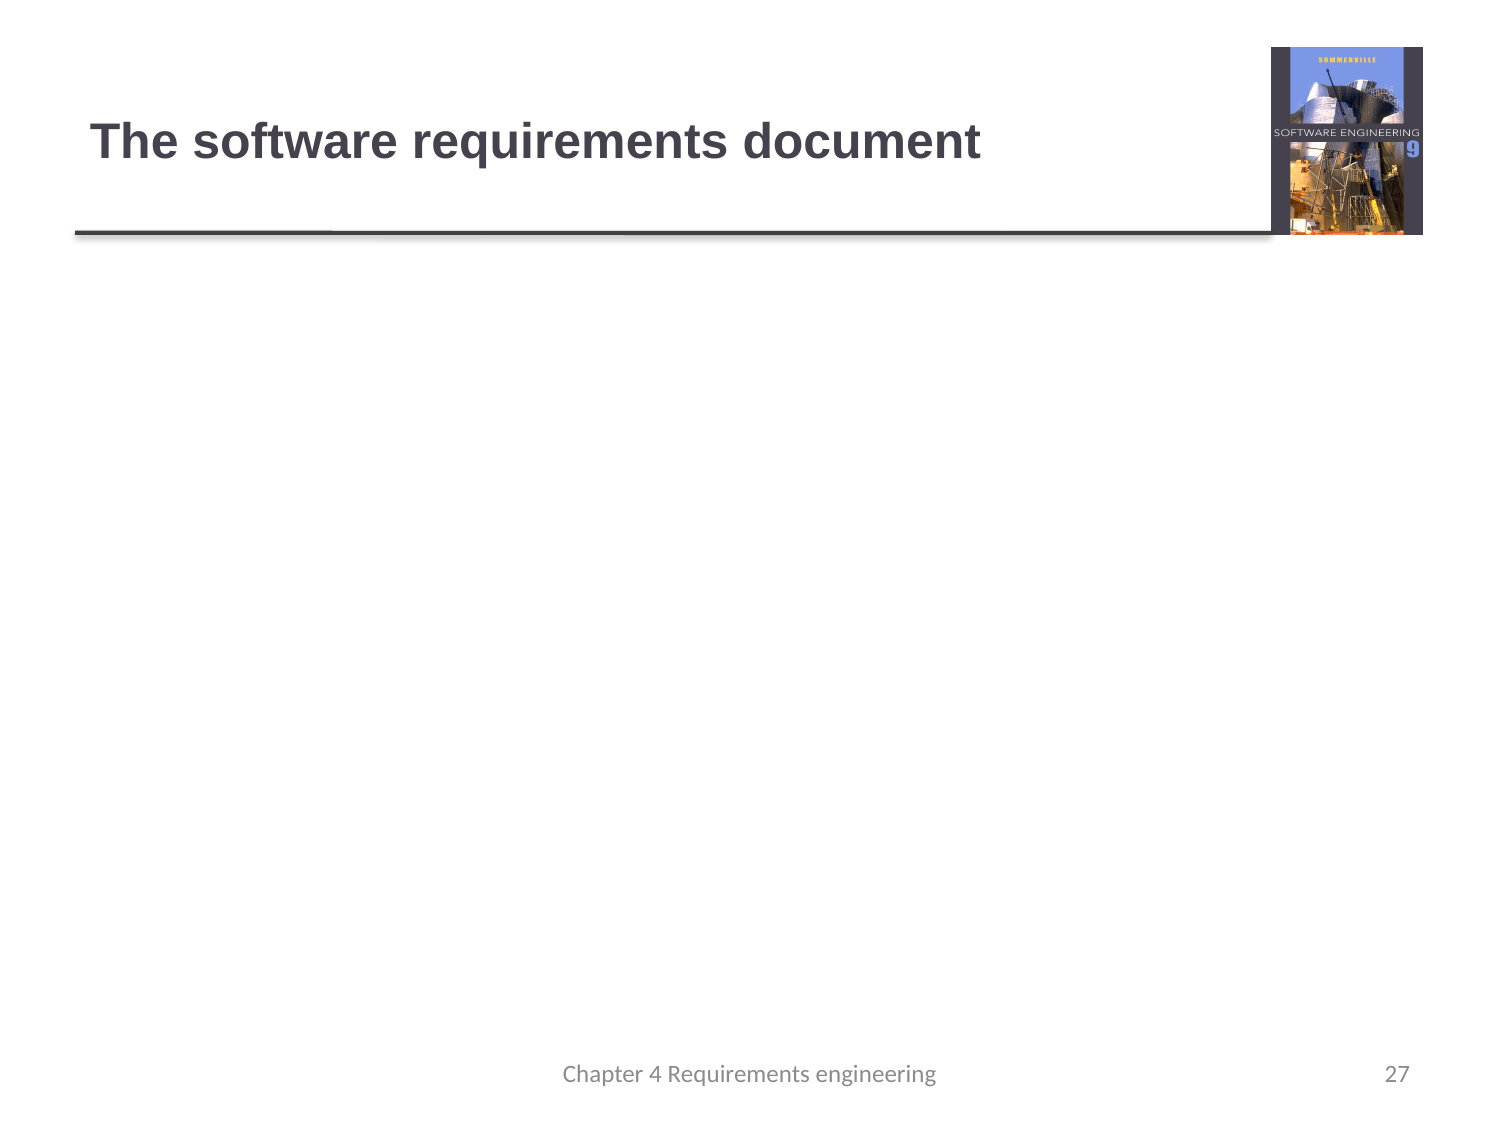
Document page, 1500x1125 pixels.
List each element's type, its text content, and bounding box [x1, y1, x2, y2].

picture [1272, 47, 1423, 235]
slide_number 27 [1074, 1042, 1425, 1103]
title The software requirements document [74, 44, 1272, 233]
footer Chapter 4 Requirements engineering [512, 1042, 988, 1103]
